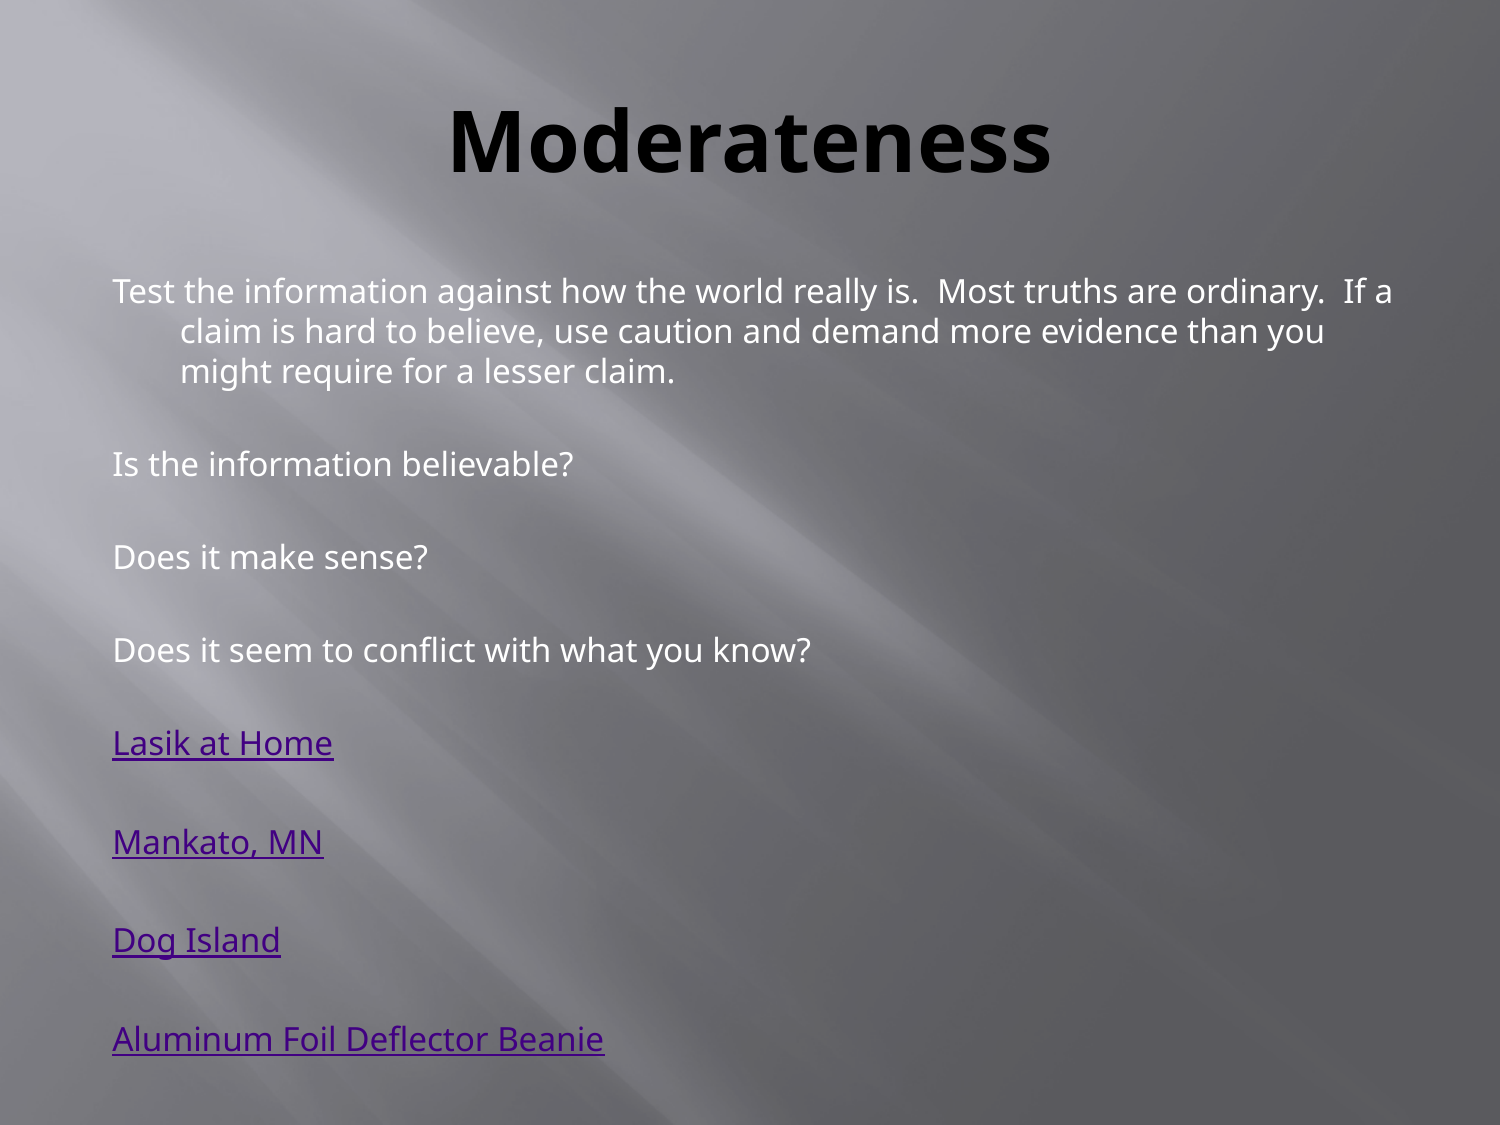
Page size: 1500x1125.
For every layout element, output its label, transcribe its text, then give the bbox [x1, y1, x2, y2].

title Moderateness [75, 45, 1425, 233]
list Test the information against how the world really is. Most truths are ordinary. If a claim is hard to believe, use caution and demand more evidence than you might require for a lesser claim. Is the information believable? Does it make sense? Does it seem to conflict with what you know? Lasik at Home Mankato, MN Dog Island Aluminum Foil Deflector Beanie [75, 262, 1425, 1038]
